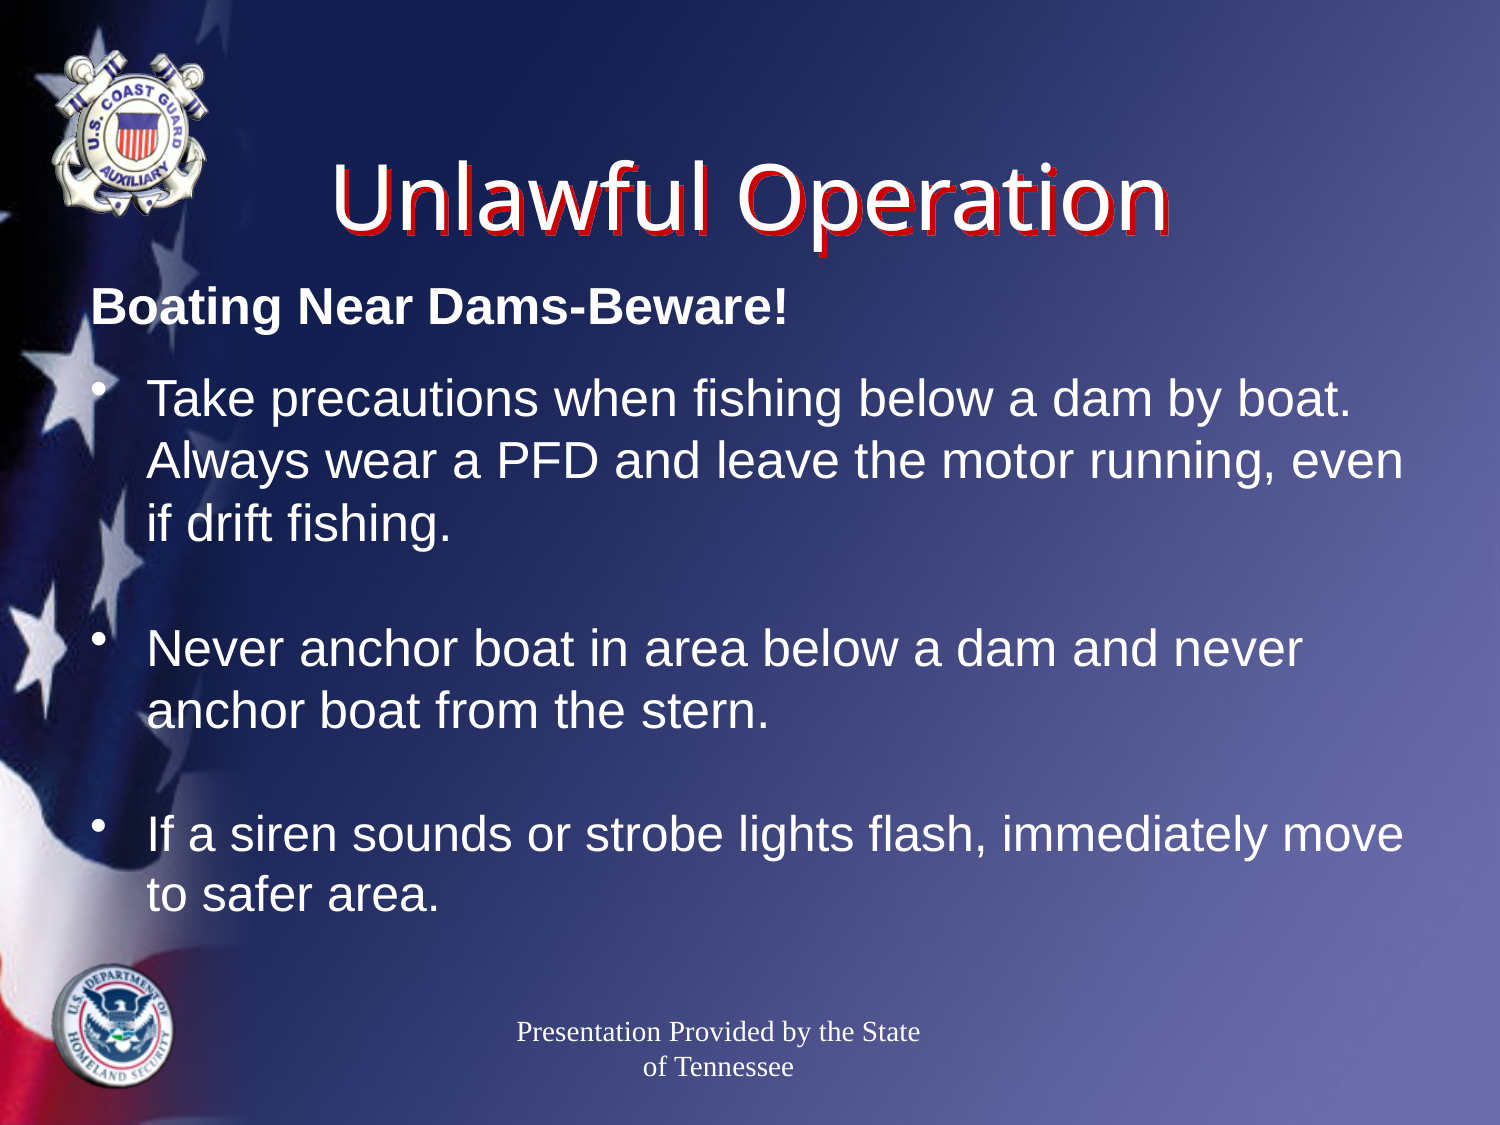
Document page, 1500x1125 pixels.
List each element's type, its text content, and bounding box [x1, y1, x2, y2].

list Take precautions when fishing below a dam by boat. Always wear a PFD and leave the motor running, even if drift fishing. Never anchor boat in area below a dam and never anchor boat from the stern. If a siren sounds or strobe lights flash, immediately move to safer area. [75, 356, 1425, 1005]
text_box Presentation Provided by the State of Tennessee [499, 1004, 938, 1090]
picture [0, 0, 1500, 1125]
list Boating Near Dams-Beware! [75, 251, 1425, 356]
title Unlawful Operation [112, 99, 1388, 251]
